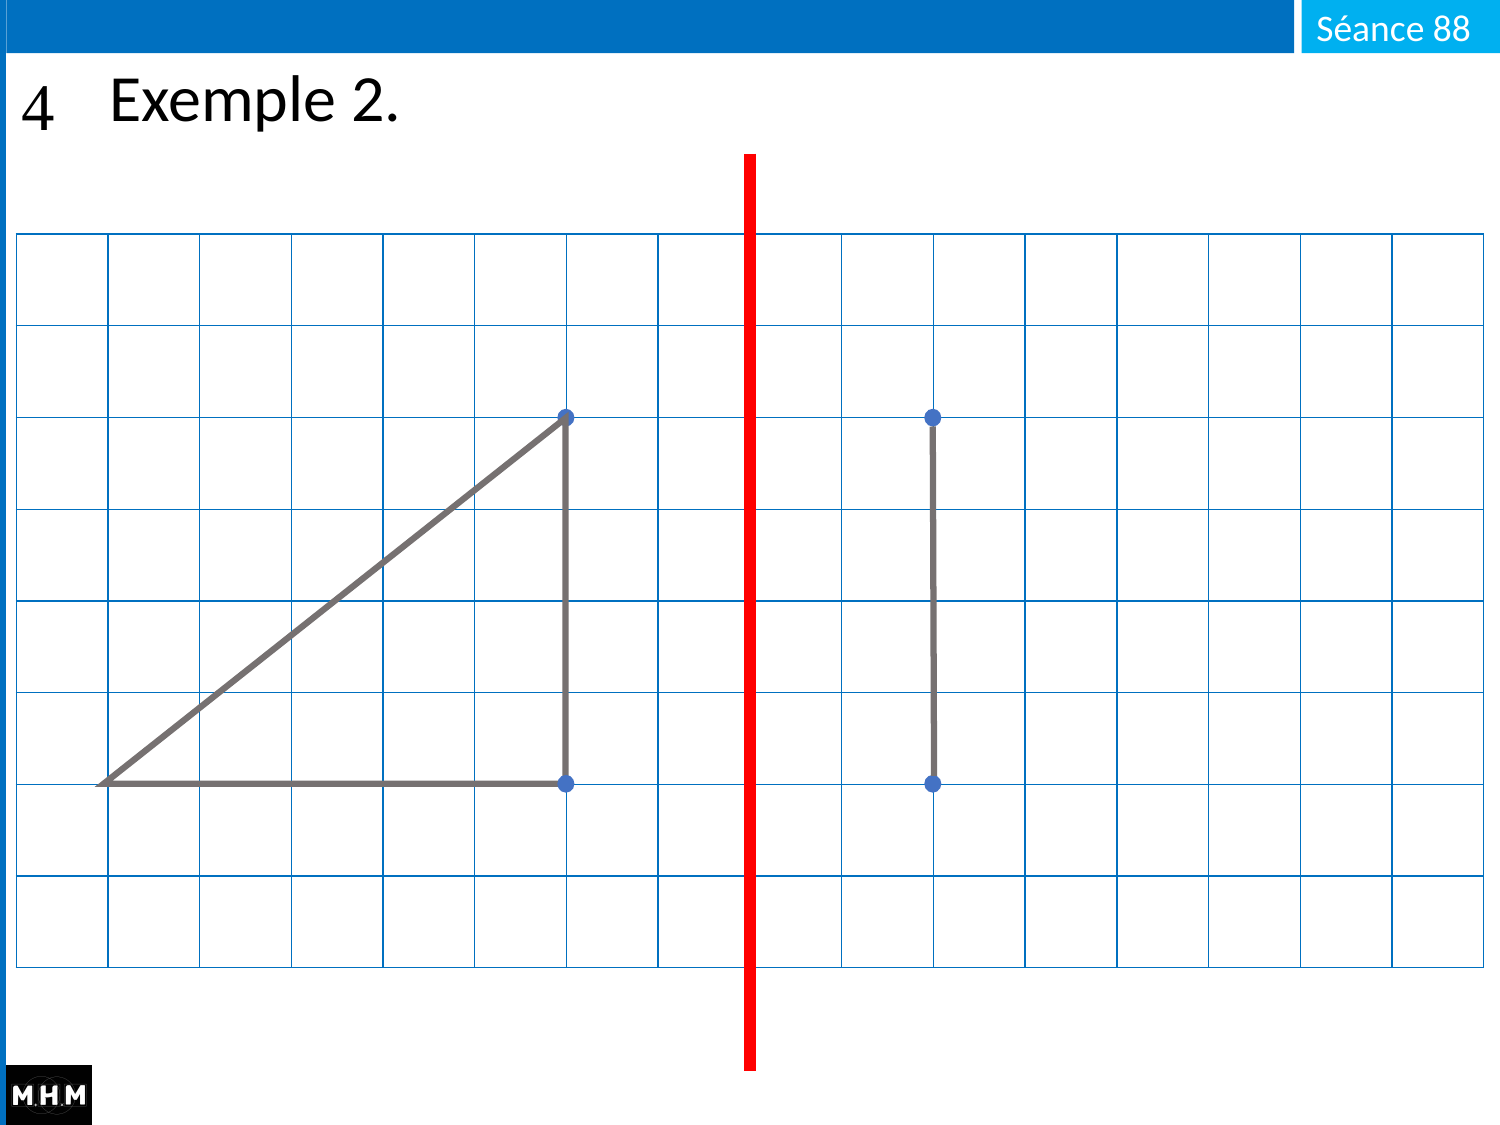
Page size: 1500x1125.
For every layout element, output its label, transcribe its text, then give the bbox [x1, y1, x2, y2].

table_cell [937, 602, 1024, 692]
table_cell [1026, 326, 1116, 417]
table_cell [200, 785, 291, 875]
table_cell [109, 877, 199, 967]
table_cell [842, 785, 933, 875]
table_cell [1301, 877, 1391, 967]
table_cell [109, 418, 199, 509]
picture [6, 1065, 92, 1125]
table_header [1393, 235, 1483, 325]
text_box [923, 407, 943, 427]
table_cell [17, 418, 107, 509]
table_cell [1393, 602, 1483, 692]
table_cell [936, 418, 1024, 509]
table_header [292, 235, 382, 325]
table_cell [659, 785, 744, 875]
table_cell [567, 418, 657, 509]
table_cell [937, 693, 1024, 784]
table_cell [109, 602, 199, 692]
table_cell [1209, 602, 1300, 692]
table_cell [1393, 693, 1483, 784]
table_cell [1209, 877, 1300, 967]
table_cell [842, 693, 930, 784]
table_cell [567, 510, 657, 600]
table_header [1026, 235, 1116, 325]
table_cell [756, 785, 841, 875]
table_cell [1026, 785, 1116, 875]
table_cell [292, 418, 382, 509]
text_box [923, 774, 943, 794]
table_cell [842, 326, 933, 417]
table_cell [17, 693, 107, 784]
table_cell [659, 510, 744, 600]
title Exemple 2. [94, 57, 1389, 144]
table_cell [659, 326, 744, 417]
table_cell [1118, 877, 1208, 967]
text_box [556, 773, 576, 794]
table_cell [109, 510, 199, 600]
table_cell [109, 785, 199, 875]
table_cell [1209, 326, 1300, 417]
table_cell [1301, 785, 1391, 875]
table_cell [475, 418, 557, 487]
table_cell [1026, 877, 1116, 967]
table_cell [384, 510, 446, 559]
table_cell [934, 877, 1024, 967]
table_cell [384, 785, 474, 875]
table_cell [292, 602, 330, 632]
table_cell [292, 785, 382, 875]
table_cell [756, 877, 841, 967]
table_cell [567, 602, 657, 692]
table_cell [567, 326, 657, 417]
table_cell [842, 510, 930, 600]
table_cell [567, 693, 657, 784]
table_cell [475, 326, 566, 417]
table_cell [109, 326, 199, 417]
table_cell [1301, 418, 1391, 509]
table_header [842, 235, 933, 325]
table_cell [1118, 510, 1208, 600]
table_cell [1026, 602, 1116, 692]
table_cell [200, 693, 215, 705]
table_cell [659, 602, 744, 692]
table_cell [1393, 510, 1483, 600]
table_cell [659, 693, 744, 784]
table_cell [1209, 785, 1300, 875]
table_cell [659, 877, 744, 967]
table_header [659, 235, 744, 325]
table_cell [1118, 785, 1208, 875]
table_cell [292, 510, 382, 600]
table_cell [292, 877, 382, 967]
table_cell [842, 877, 933, 967]
text_box [100, 416, 567, 785]
table_cell [200, 602, 291, 692]
table_cell [1026, 418, 1116, 509]
table_cell [567, 877, 657, 967]
table_cell [200, 510, 291, 600]
table_cell [756, 693, 841, 784]
table_cell [567, 785, 657, 875]
table_cell [1209, 418, 1300, 509]
table_header [1209, 235, 1300, 325]
table_cell [659, 418, 744, 509]
table_header [475, 235, 566, 325]
table_cell [1026, 693, 1116, 784]
table_cell [475, 785, 566, 875]
table_cell [934, 785, 1024, 875]
table_cell [200, 326, 291, 417]
table_cell [1393, 326, 1483, 417]
table_cell [756, 418, 841, 509]
table_cell [1118, 418, 1208, 509]
table_header [1118, 235, 1208, 325]
table_cell [384, 326, 474, 417]
table_cell [1118, 693, 1208, 784]
table_cell [1301, 326, 1391, 417]
table_cell [109, 693, 199, 777]
table_cell [1393, 877, 1483, 967]
table_cell [17, 326, 107, 417]
table_cell [756, 326, 841, 417]
table_cell [842, 418, 929, 509]
table_cell [17, 510, 107, 600]
table_cell [1301, 602, 1391, 692]
table_cell [934, 326, 1024, 417]
table_header [17, 235, 107, 325]
table_cell [17, 785, 107, 875]
table_cell [842, 602, 930, 692]
table_header [756, 235, 841, 325]
table_header [200, 235, 291, 325]
table_header [384, 235, 474, 325]
table_cell [756, 602, 841, 692]
table_cell [200, 418, 291, 509]
table_header [934, 235, 1024, 325]
table_cell [292, 326, 382, 417]
table_cell [1026, 510, 1116, 600]
text_box [556, 407, 576, 428]
table_cell [384, 418, 474, 509]
table_cell [1209, 510, 1300, 600]
table_header [567, 235, 657, 325]
table_cell [200, 877, 291, 967]
table_cell [1301, 510, 1391, 600]
table_header [109, 235, 199, 325]
table_cell [475, 877, 566, 967]
table_cell [384, 877, 474, 967]
table_cell [1393, 418, 1483, 509]
table_cell [1301, 693, 1391, 784]
table_cell [17, 877, 107, 967]
table_cell [1118, 602, 1208, 692]
table_cell [1118, 326, 1208, 417]
table_cell [17, 602, 107, 692]
table_header [1301, 235, 1391, 325]
table_cell [937, 510, 1024, 600]
table_cell [756, 510, 841, 600]
table_cell [1393, 785, 1483, 875]
table_cell [1209, 693, 1300, 784]
